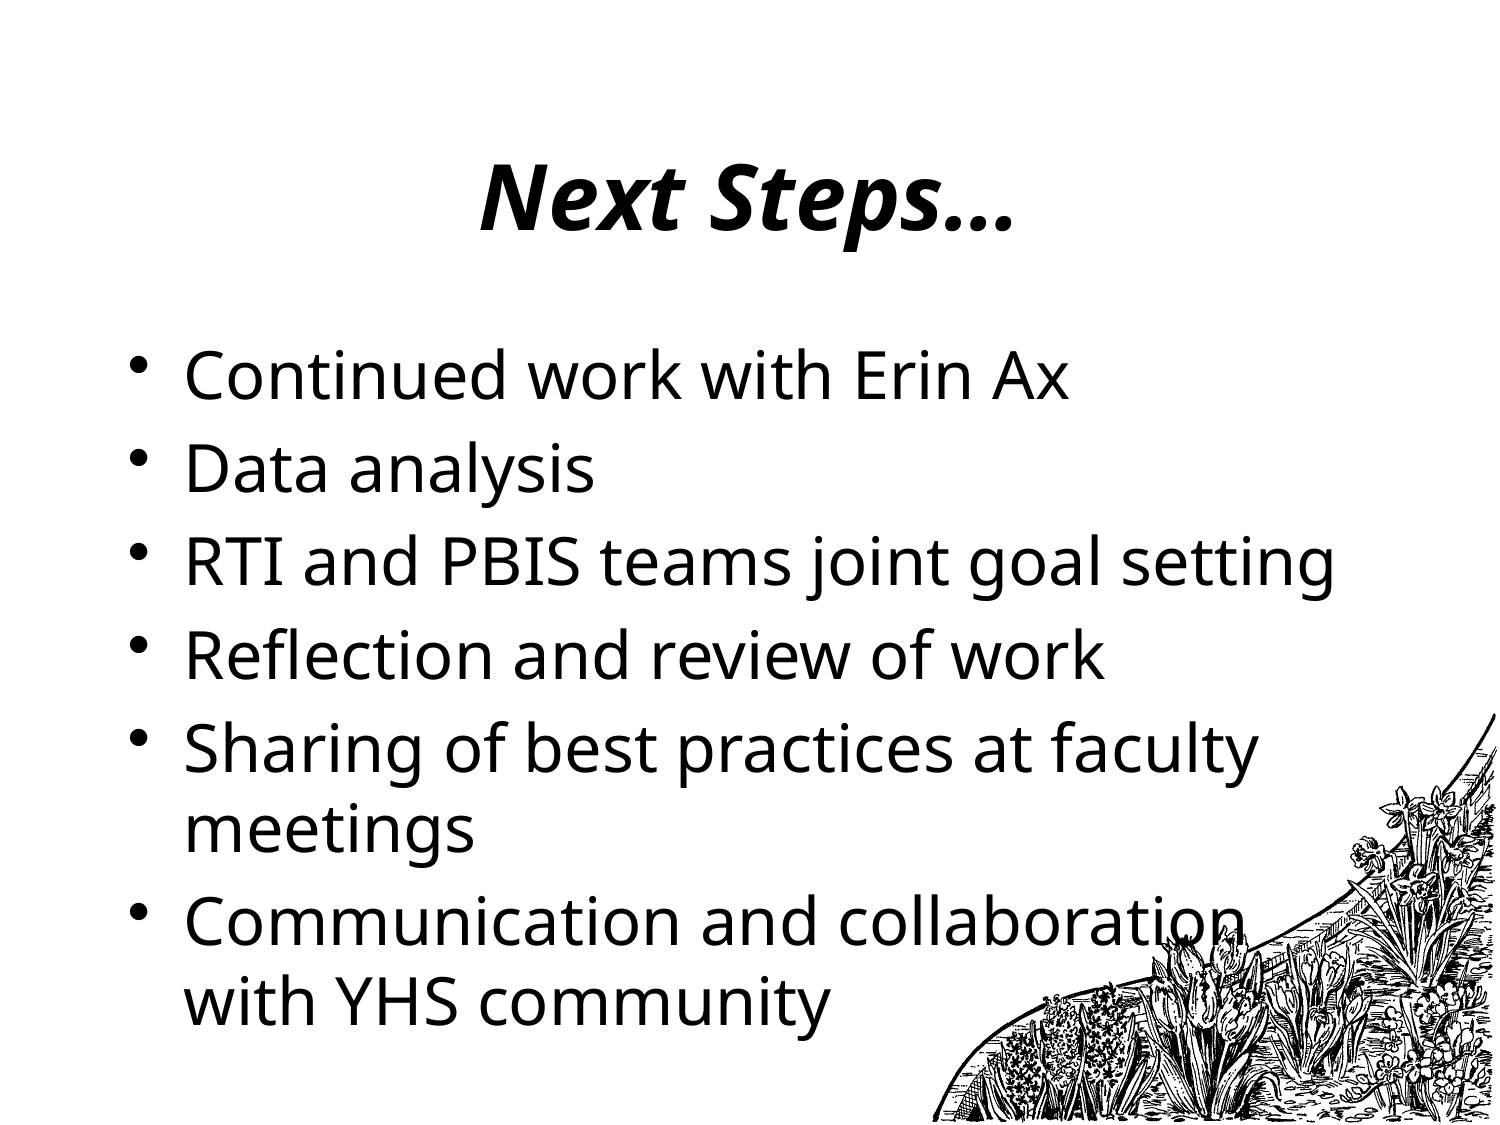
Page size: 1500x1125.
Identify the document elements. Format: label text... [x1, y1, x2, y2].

list Continued work with Erin Ax Data analysis RTI and PBIS teams joint goal setting Reflection and review of work Sharing of best practices at faculty meetings Communication and collaboration with YHS community [112, 324, 1388, 1001]
picture [930, 711, 1500, 1125]
title Next Steps… [112, 99, 1388, 288]
